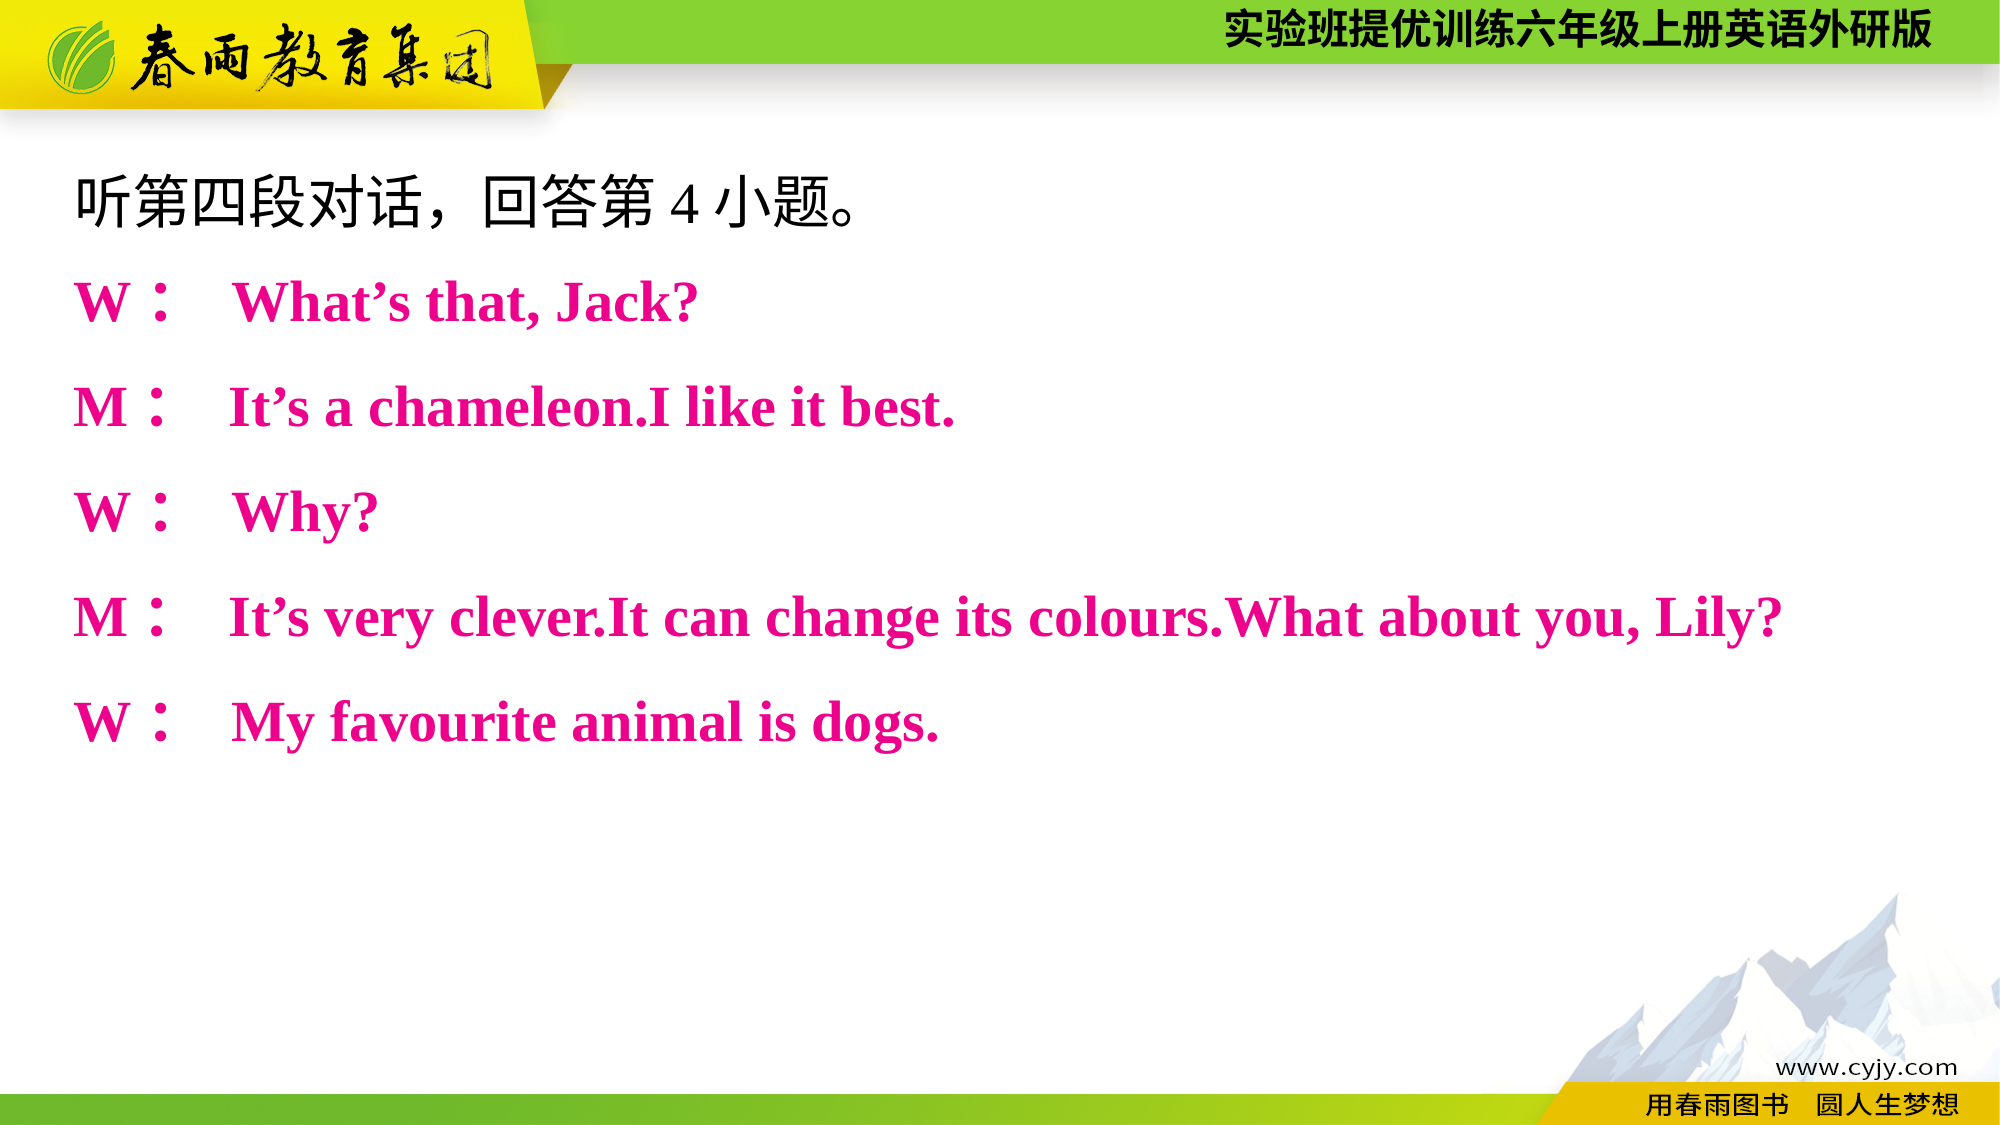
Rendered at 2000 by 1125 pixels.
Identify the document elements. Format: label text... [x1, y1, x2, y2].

picture [0, 0, 2000, 1125]
list 听第四段对话，回答第4小题。 [59, 122, 1944, 221]
text_box W： What’s that, Jack? M： It’s a chameleon.I like it best. W： Why? M： It’s very clever.It can change its colours.What about you, Lily? W： My favourite animal is dogs. [59, 221, 1944, 761]
